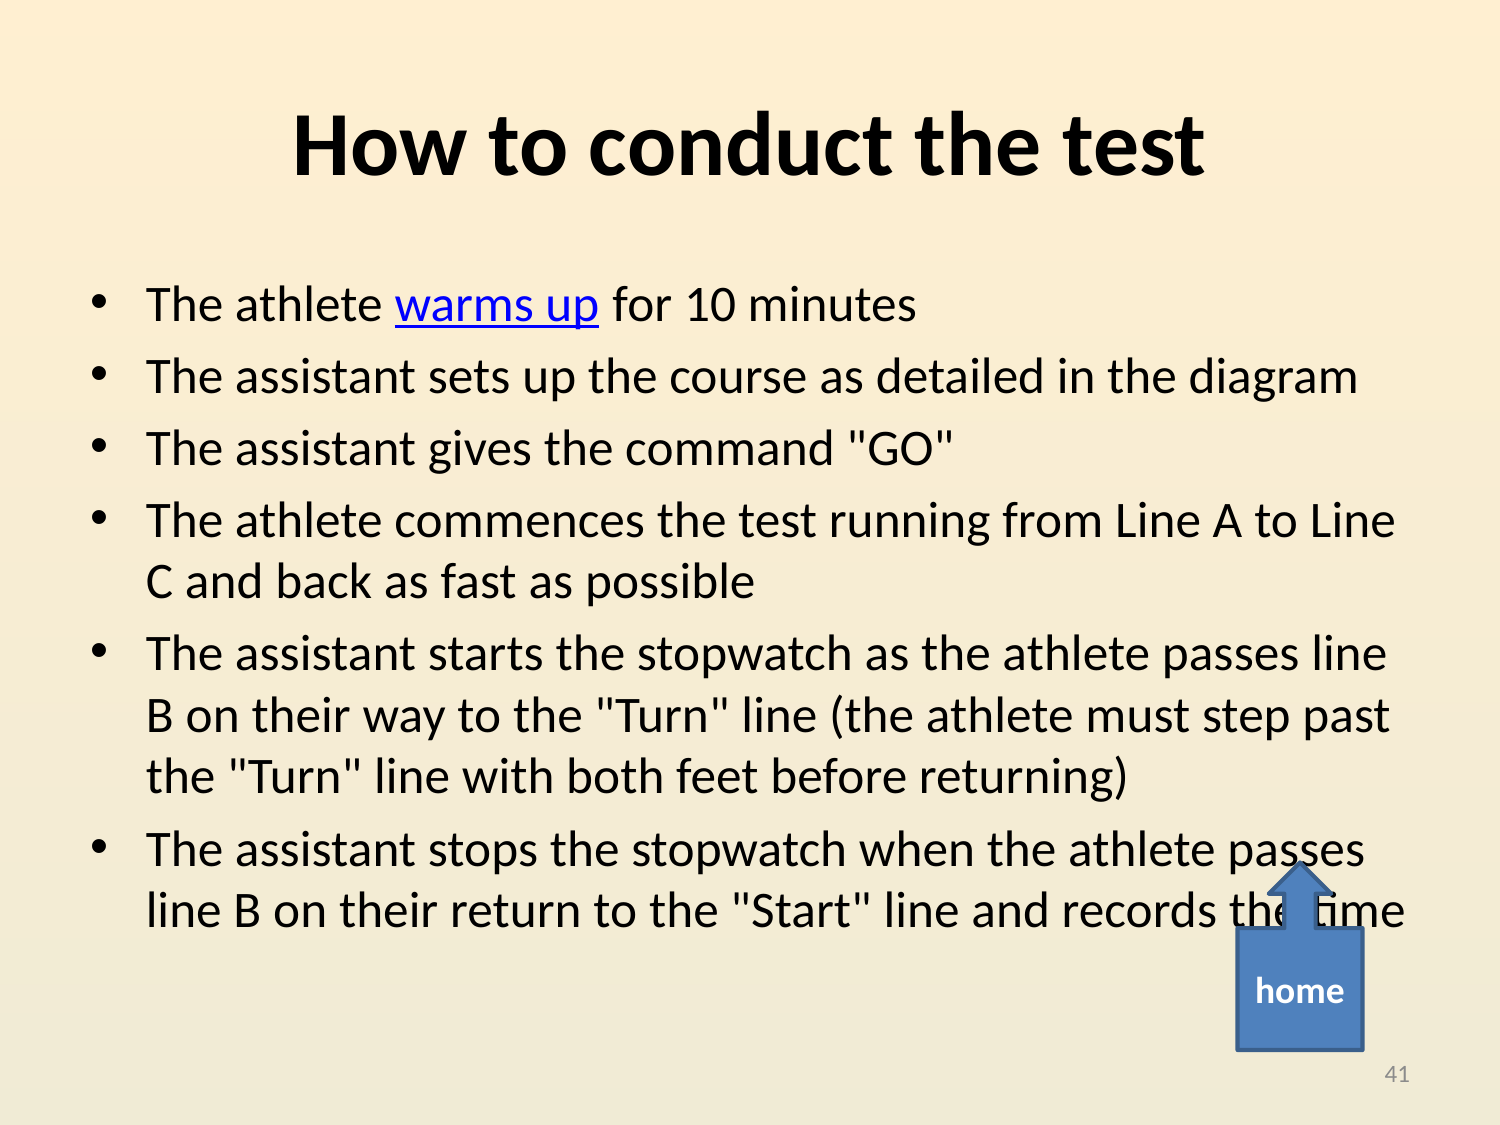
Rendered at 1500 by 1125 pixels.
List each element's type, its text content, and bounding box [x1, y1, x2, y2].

list The athlete warms up for 10 minutes The assistant sets up the course as detailed in the diagram The assistant gives the command "GO" The athlete commences the test running from Line A to Line C and back as fast as possible The assistant starts the stopwatch as the athlete passes line B on their way to the "Turn" line (the athlete must step past the "Turn" line with both feet before returning) The assistant stops the stopwatch when the athlete passes line B on their return to the "Start" line and records the time [75, 262, 1425, 1005]
title How to conduct the test [75, 45, 1425, 233]
text_box home [1235, 860, 1365, 1042]
slide_number 41 [1074, 1042, 1425, 1103]
